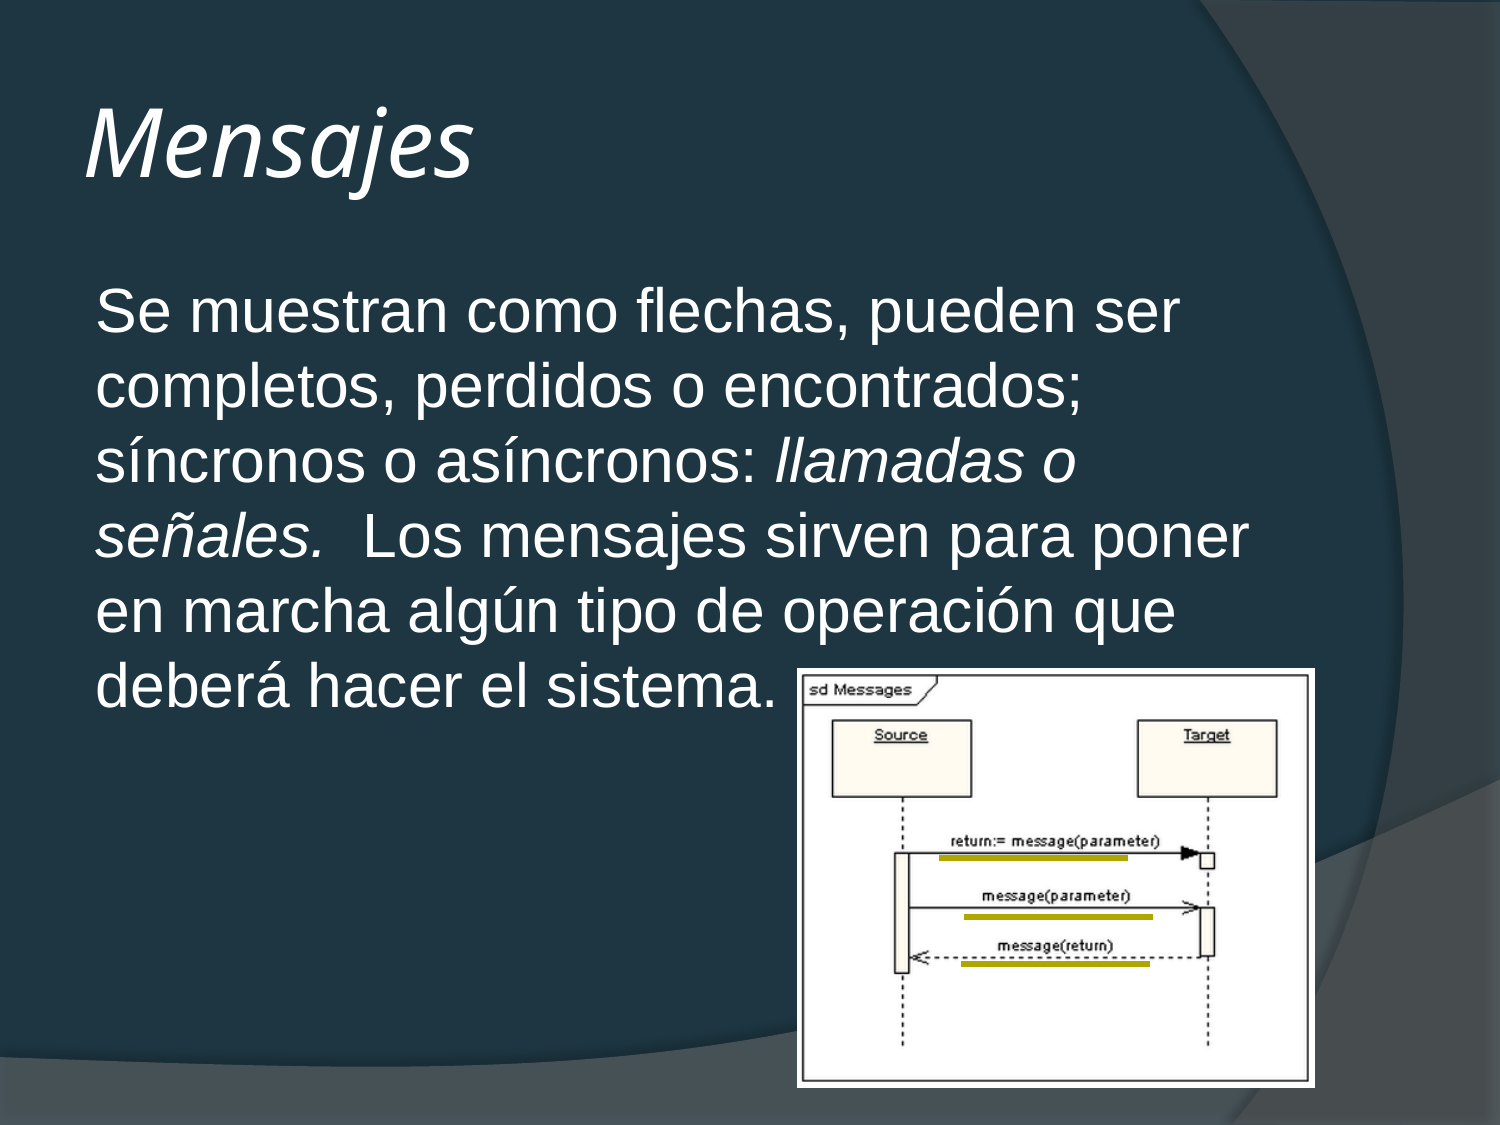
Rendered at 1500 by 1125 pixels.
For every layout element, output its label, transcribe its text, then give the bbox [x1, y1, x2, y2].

list Se muestran como flechas, pueden ser completos, perdidos o encontrados; síncronos o asíncronos: llamadas o señales. Los mensajes sirven para poner en marcha algún tipo de operación que deberá hacer el sistema. [75, 262, 1300, 1005]
title Mensajes [75, 45, 1300, 233]
picture [796, 668, 1315, 1088]
